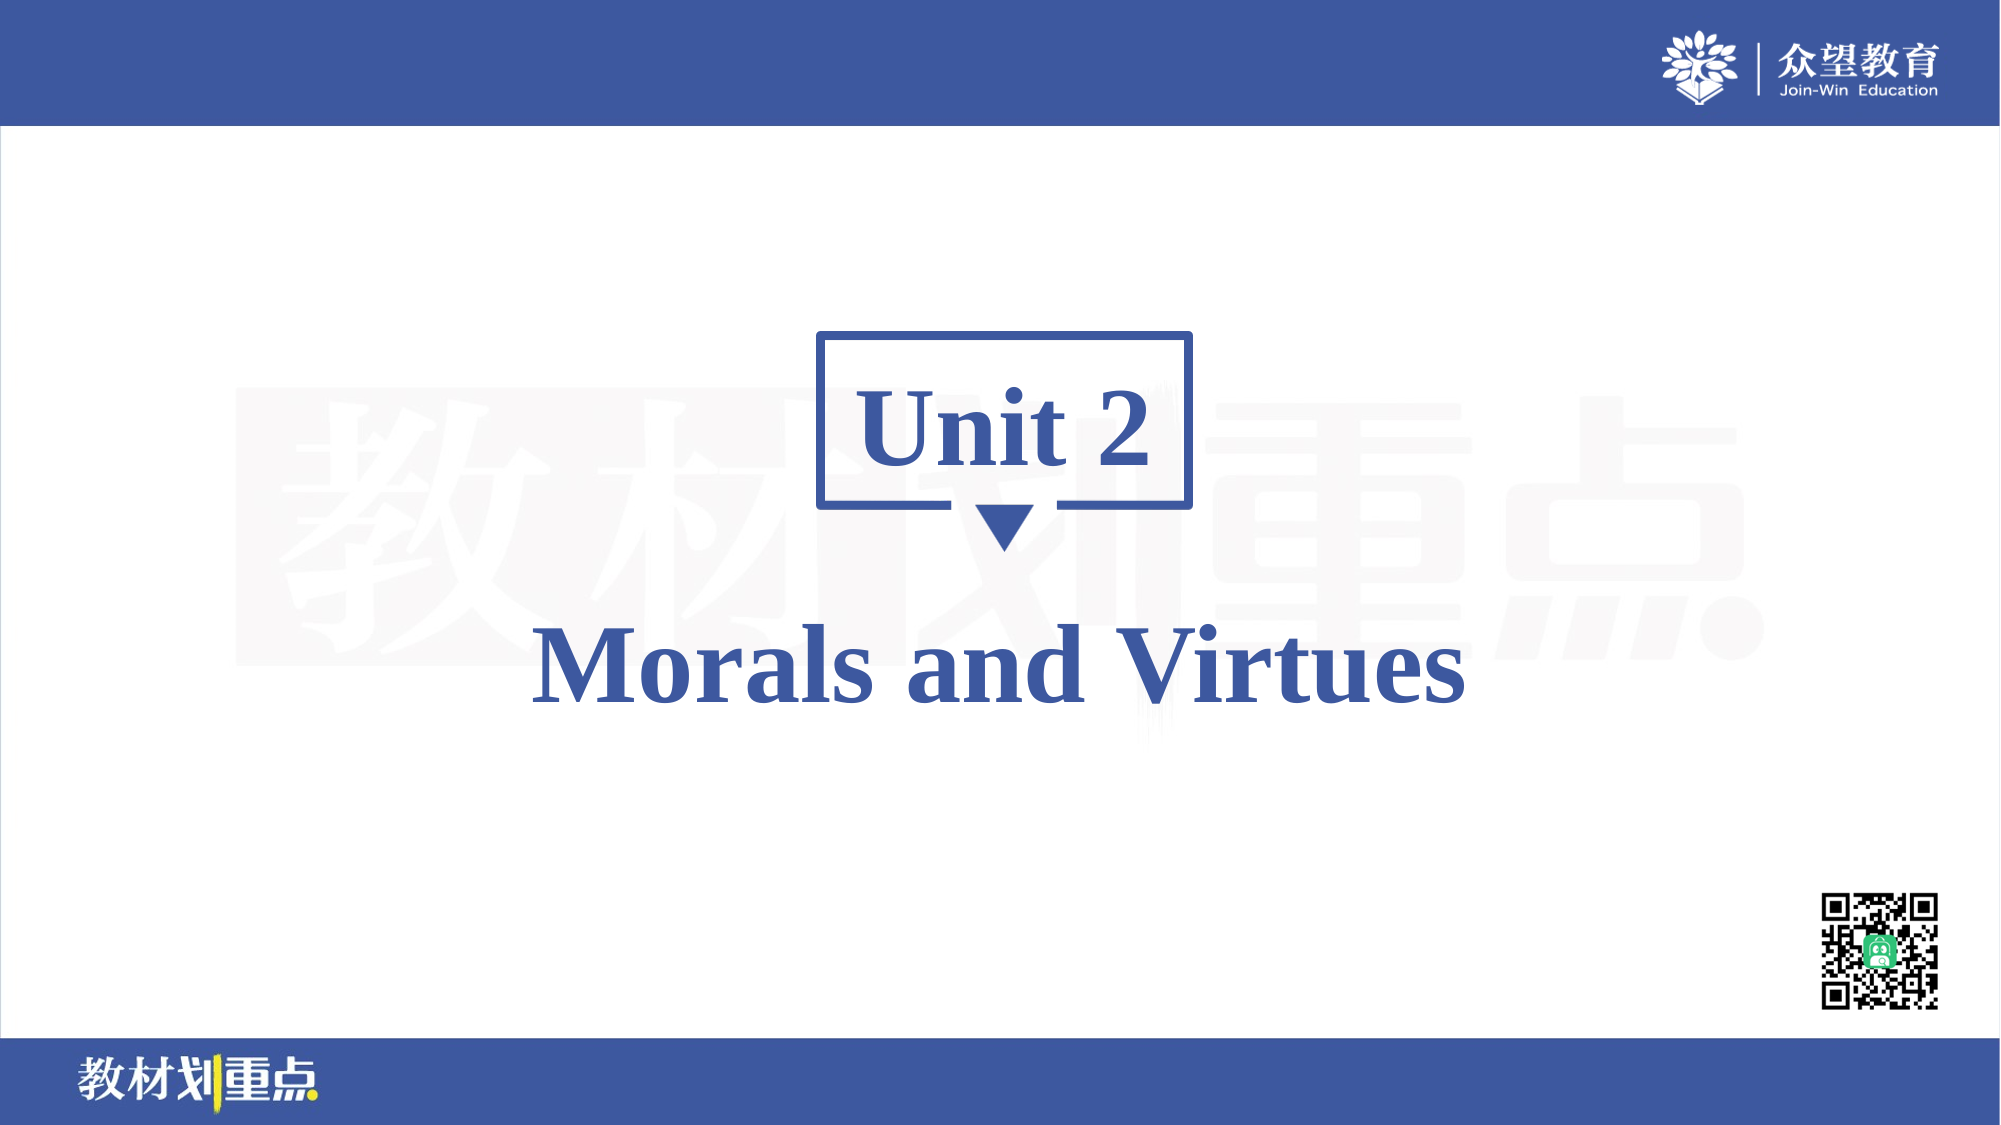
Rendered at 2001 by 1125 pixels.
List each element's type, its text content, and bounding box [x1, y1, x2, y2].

picture [0, 732, 2000, 1125]
picture [0, 0, 2000, 578]
text_box Unit 2 [814, 341, 1193, 495]
text_box Morals and Virtues [0, 578, 2000, 732]
